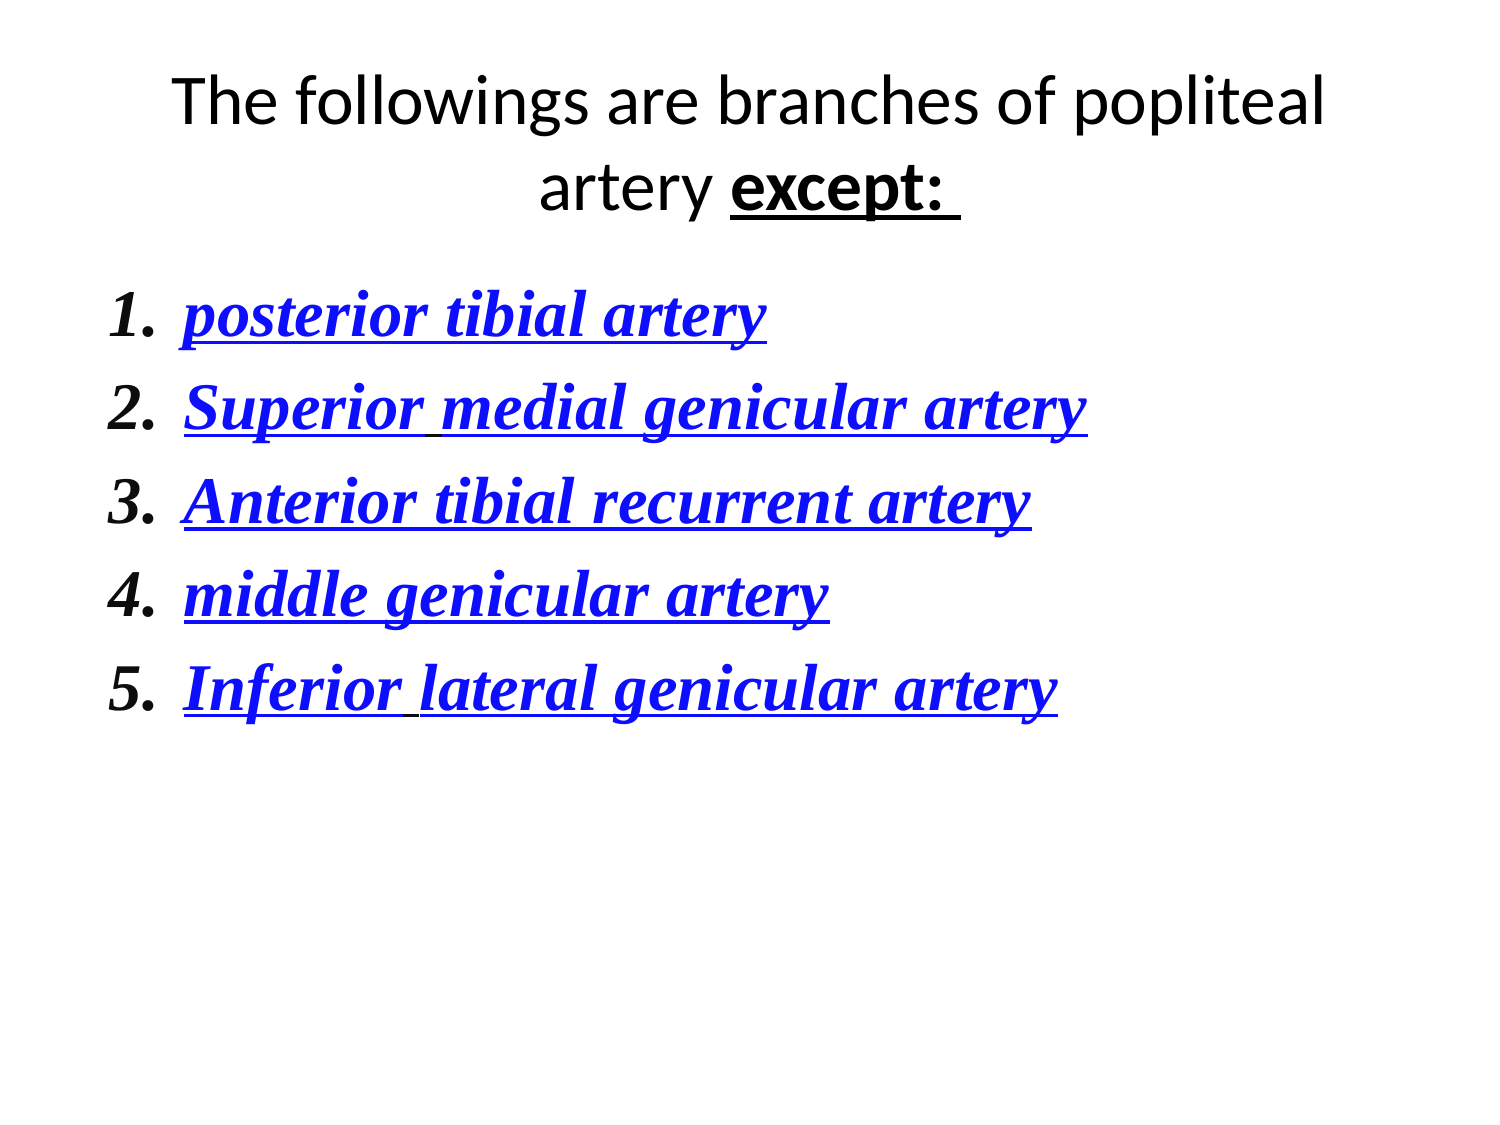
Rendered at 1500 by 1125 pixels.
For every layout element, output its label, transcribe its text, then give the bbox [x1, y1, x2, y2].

list posterior tibial artery Superior medial genicular artery Anterior tibial recurrent artery middle genicular artery Inferior lateral genicular artery [75, 262, 1425, 1005]
title The followings are branches of popliteal artery except: [75, 45, 1425, 233]
